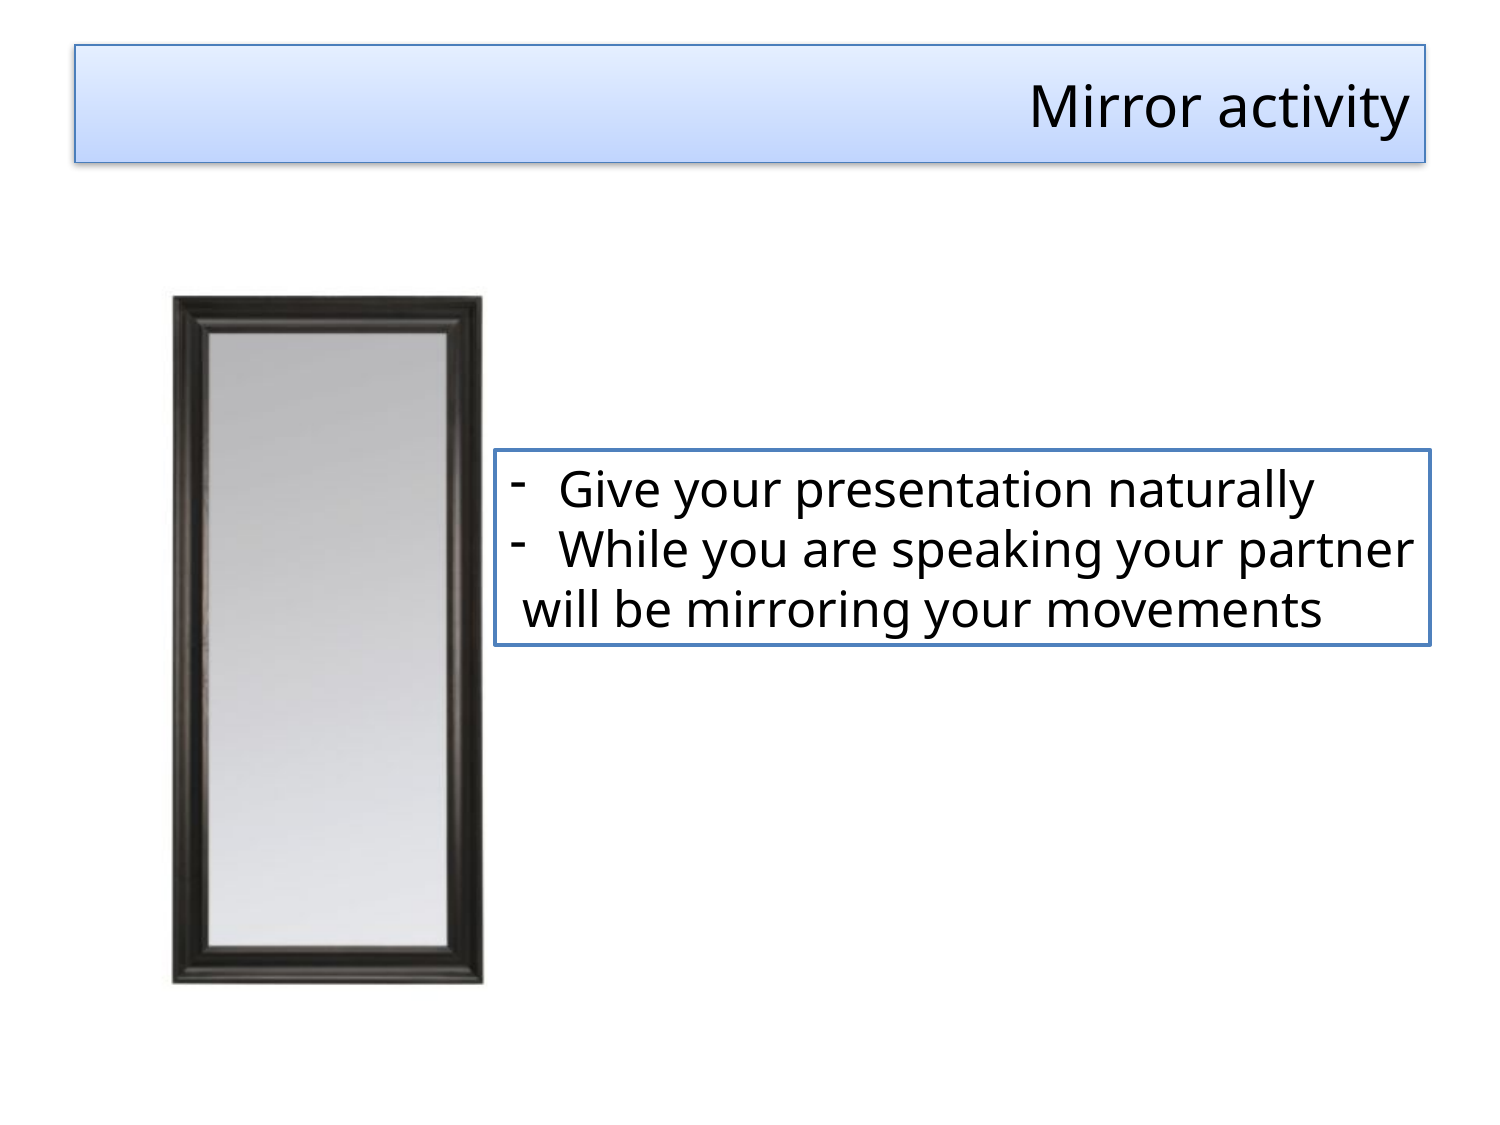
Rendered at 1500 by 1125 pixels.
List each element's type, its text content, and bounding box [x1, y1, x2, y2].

text_box Give your presentation naturally While you are speaking your partner will be mirroring your movements [723, 448, 1432, 647]
title Mirror activity [74, 44, 1426, 163]
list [0, 249, 719, 1032]
